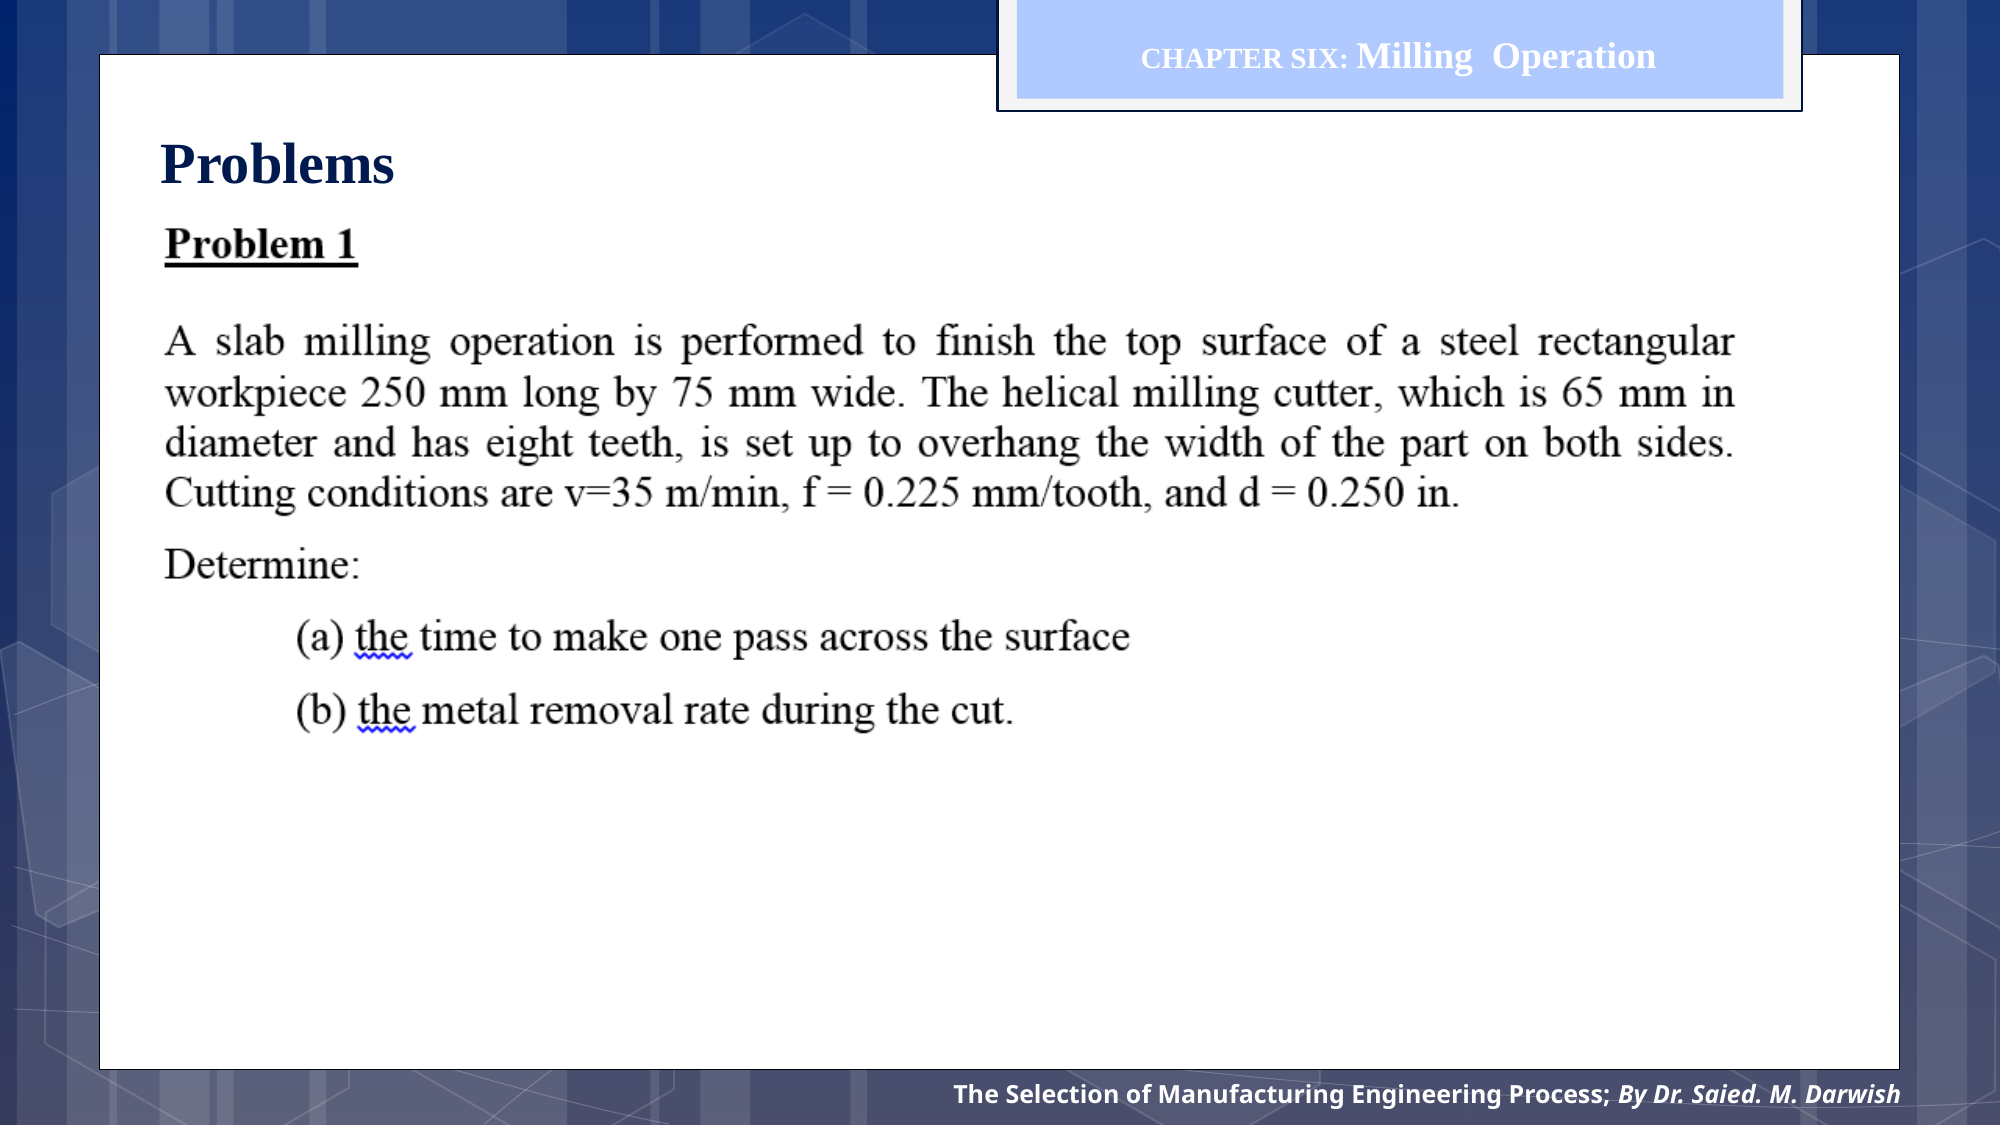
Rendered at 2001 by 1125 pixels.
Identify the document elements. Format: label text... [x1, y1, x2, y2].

text_box Problems [145, 102, 1887, 203]
picture [145, 221, 1759, 744]
text_box CHAPTER SIX: Milling Operation [940, 0, 1858, 84]
